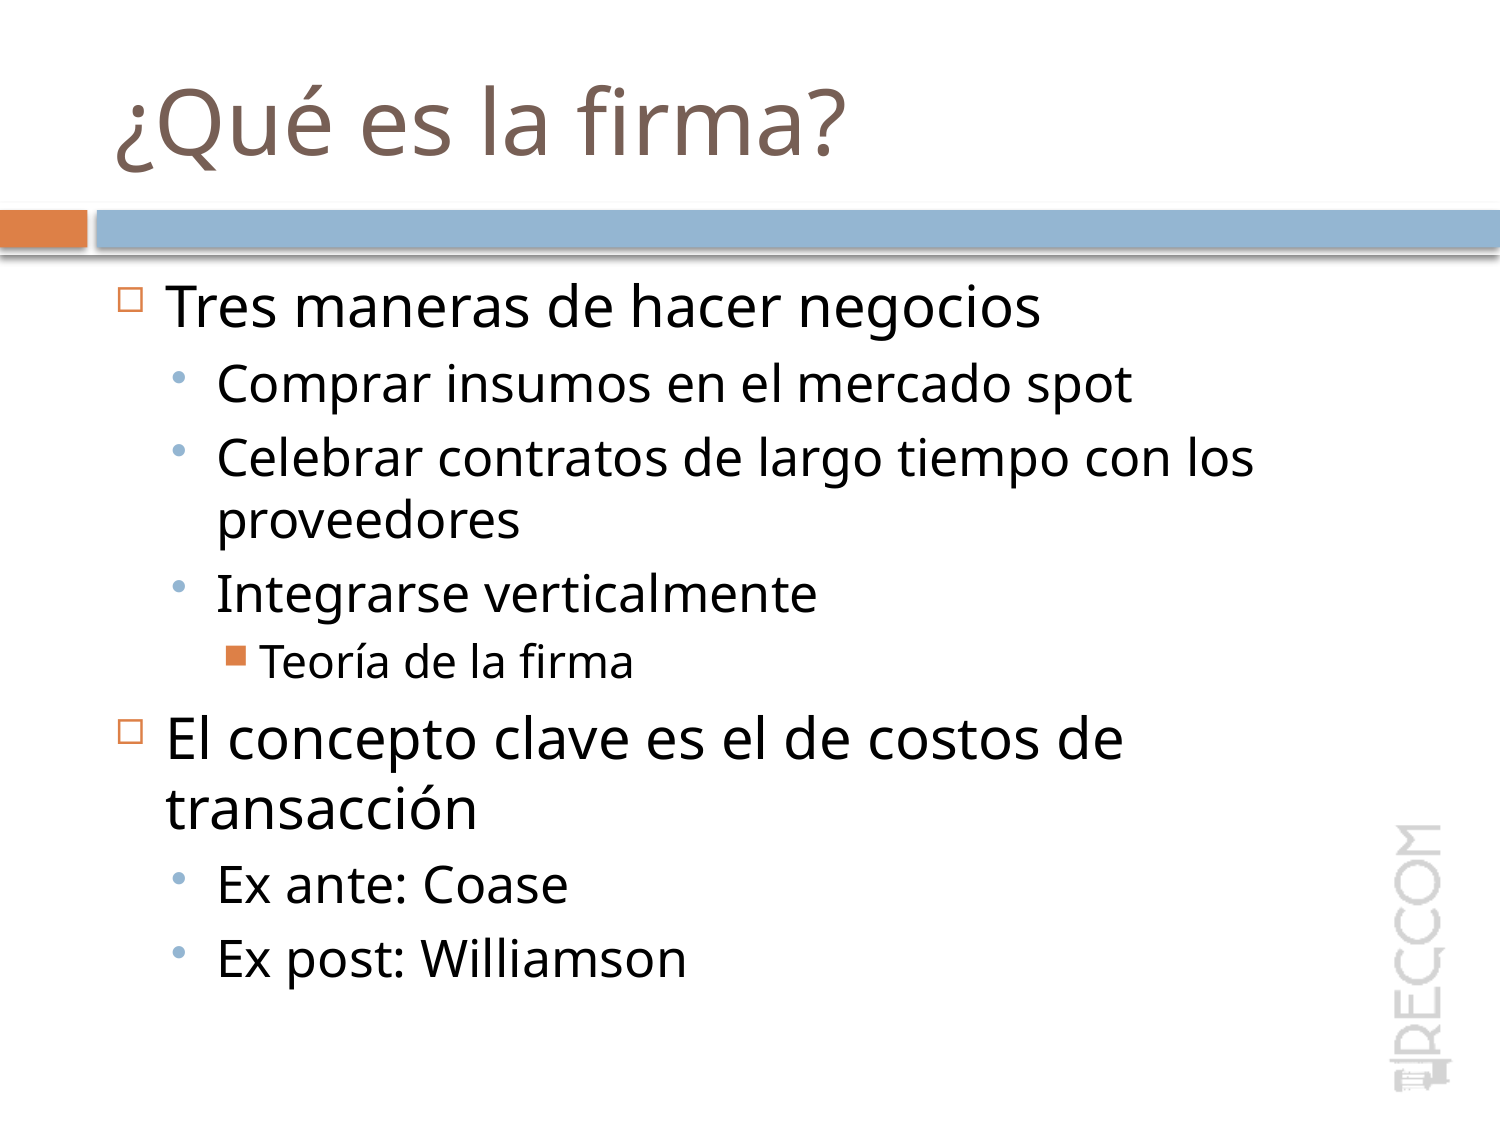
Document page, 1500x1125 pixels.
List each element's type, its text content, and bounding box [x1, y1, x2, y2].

list Tres maneras de hacer negocios Comprar insumos en el mercado spot Celebrar contratos de largo tiempo con los proveedores Integrarse verticalmente Teoría de la firma El concepto clave es el de costos de transacción Ex ante: Coase Ex post: Williamson [100, 262, 1400, 1000]
title ¿Qué es la firma? [100, 37, 1438, 200]
